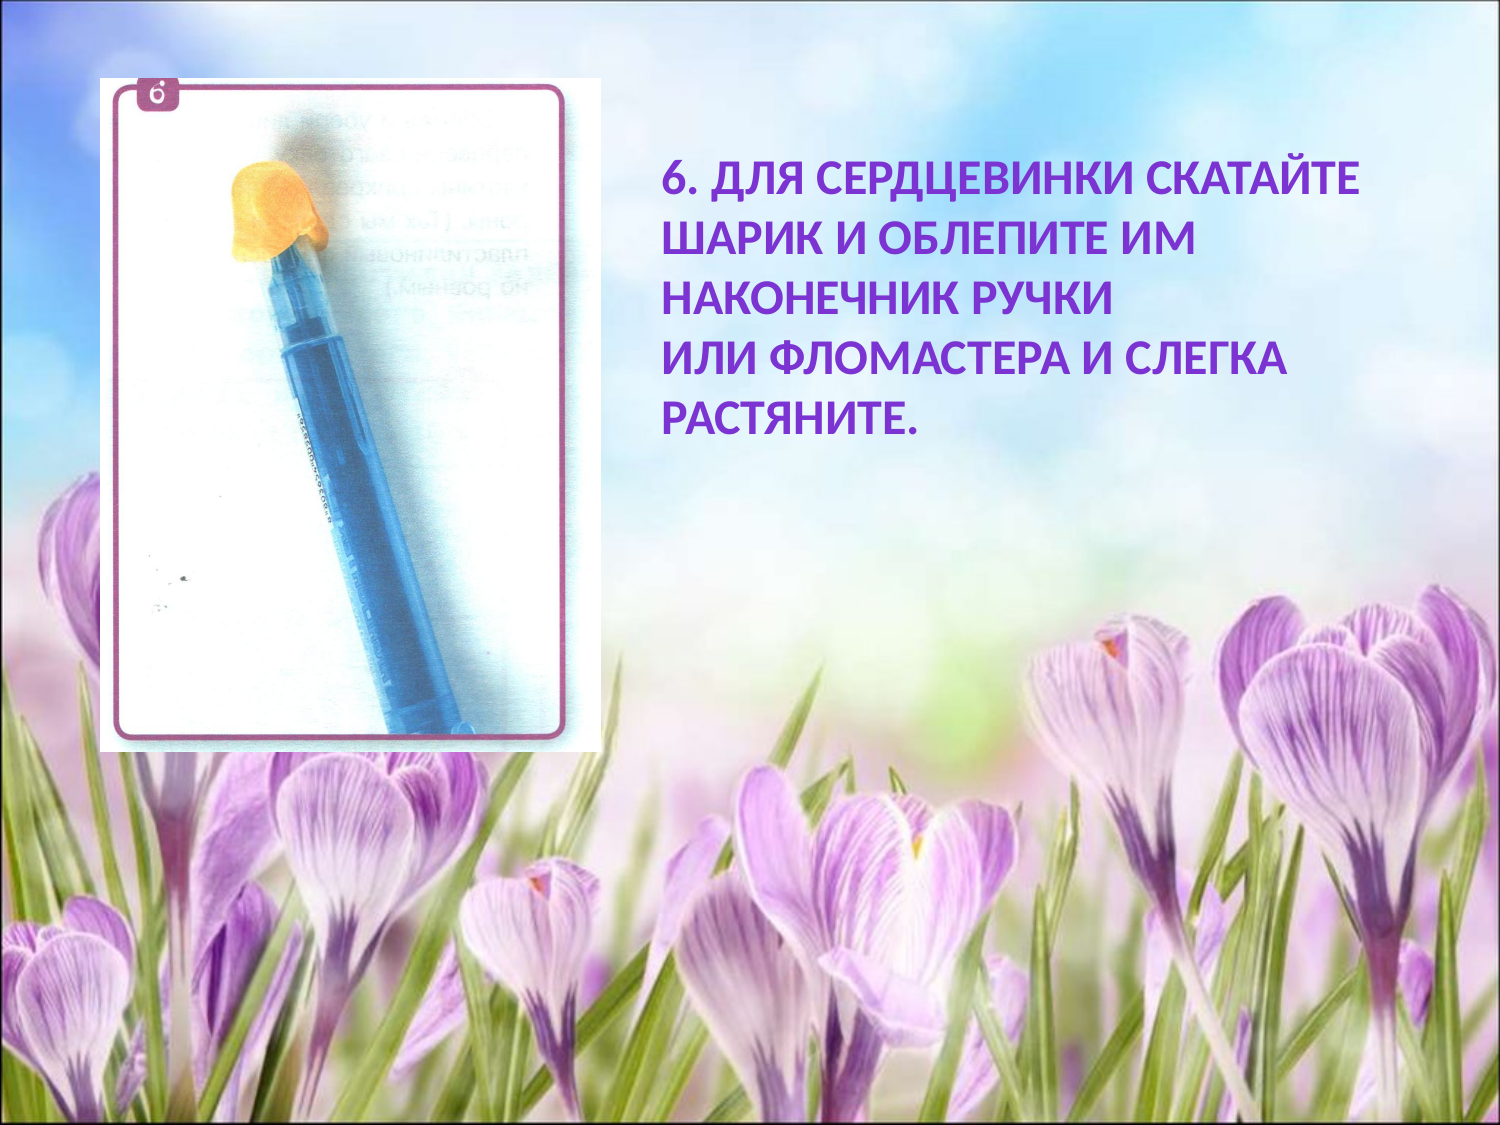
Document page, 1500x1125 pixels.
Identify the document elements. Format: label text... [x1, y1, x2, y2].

picture [0, 0, 1500, 1125]
text_box 6. Для сердцевинки скатайте Шарик и облепите им Наконечник ручки или фломастера и слегка растяните. [646, 137, 1388, 452]
